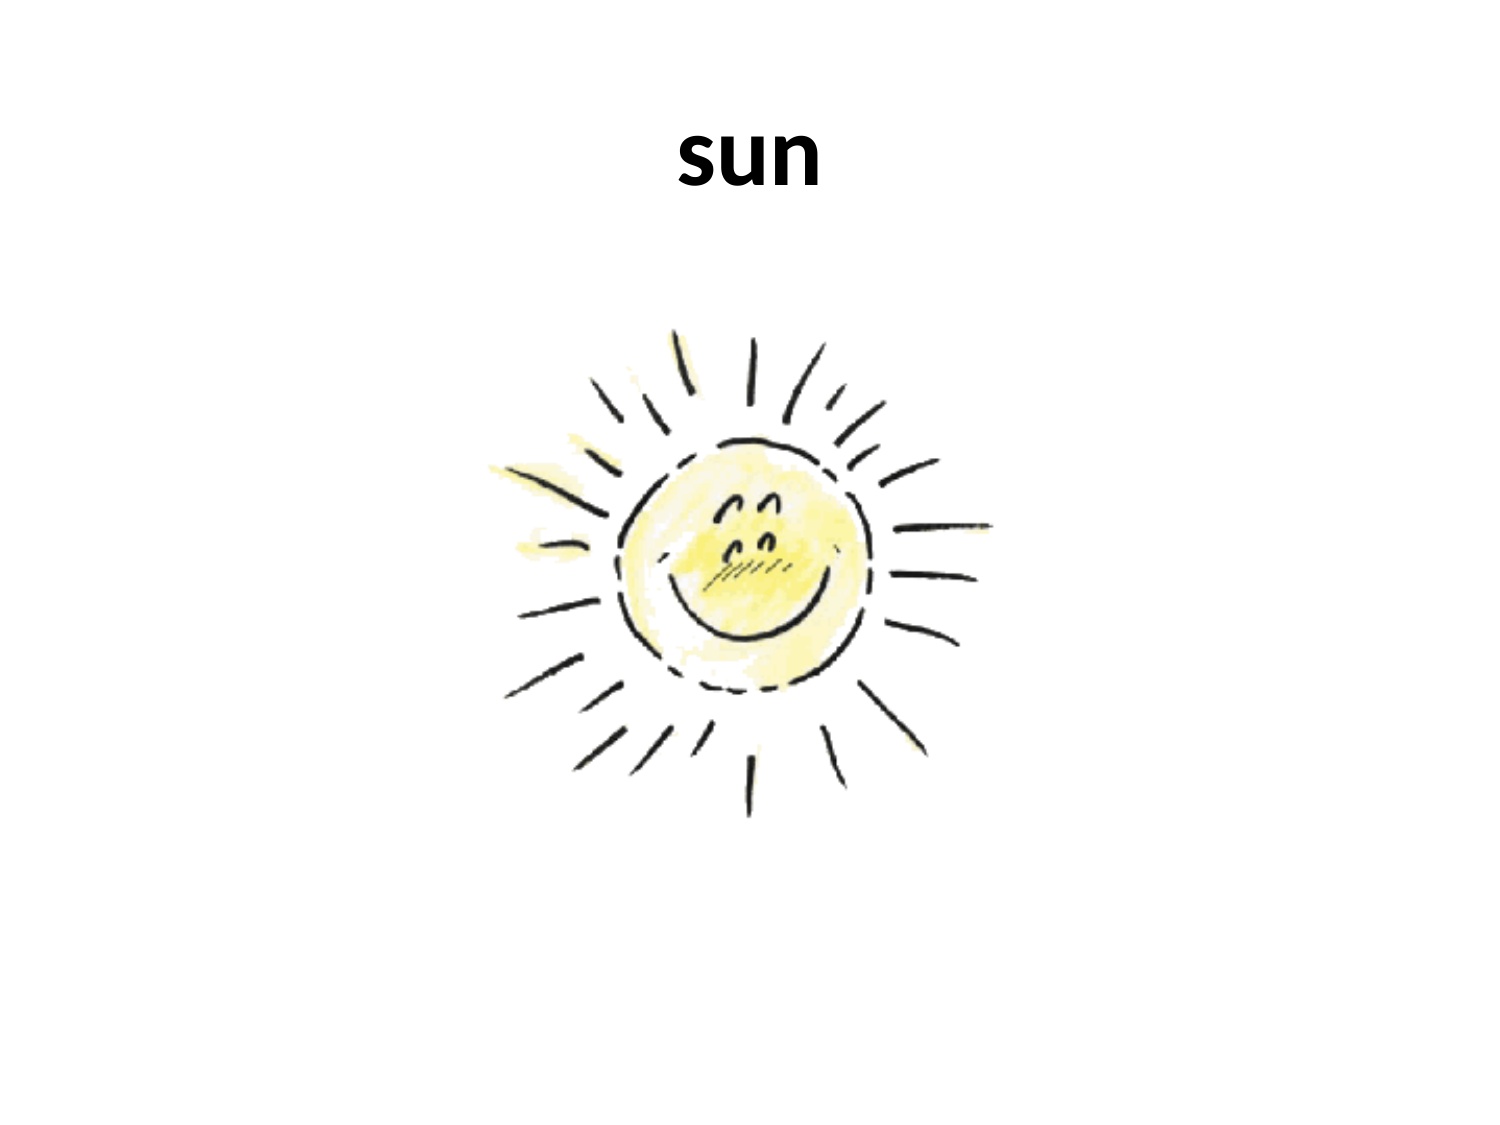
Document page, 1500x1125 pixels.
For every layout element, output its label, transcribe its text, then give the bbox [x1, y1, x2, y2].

text_box sun [661, 78, 839, 213]
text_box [424, 265, 1076, 860]
